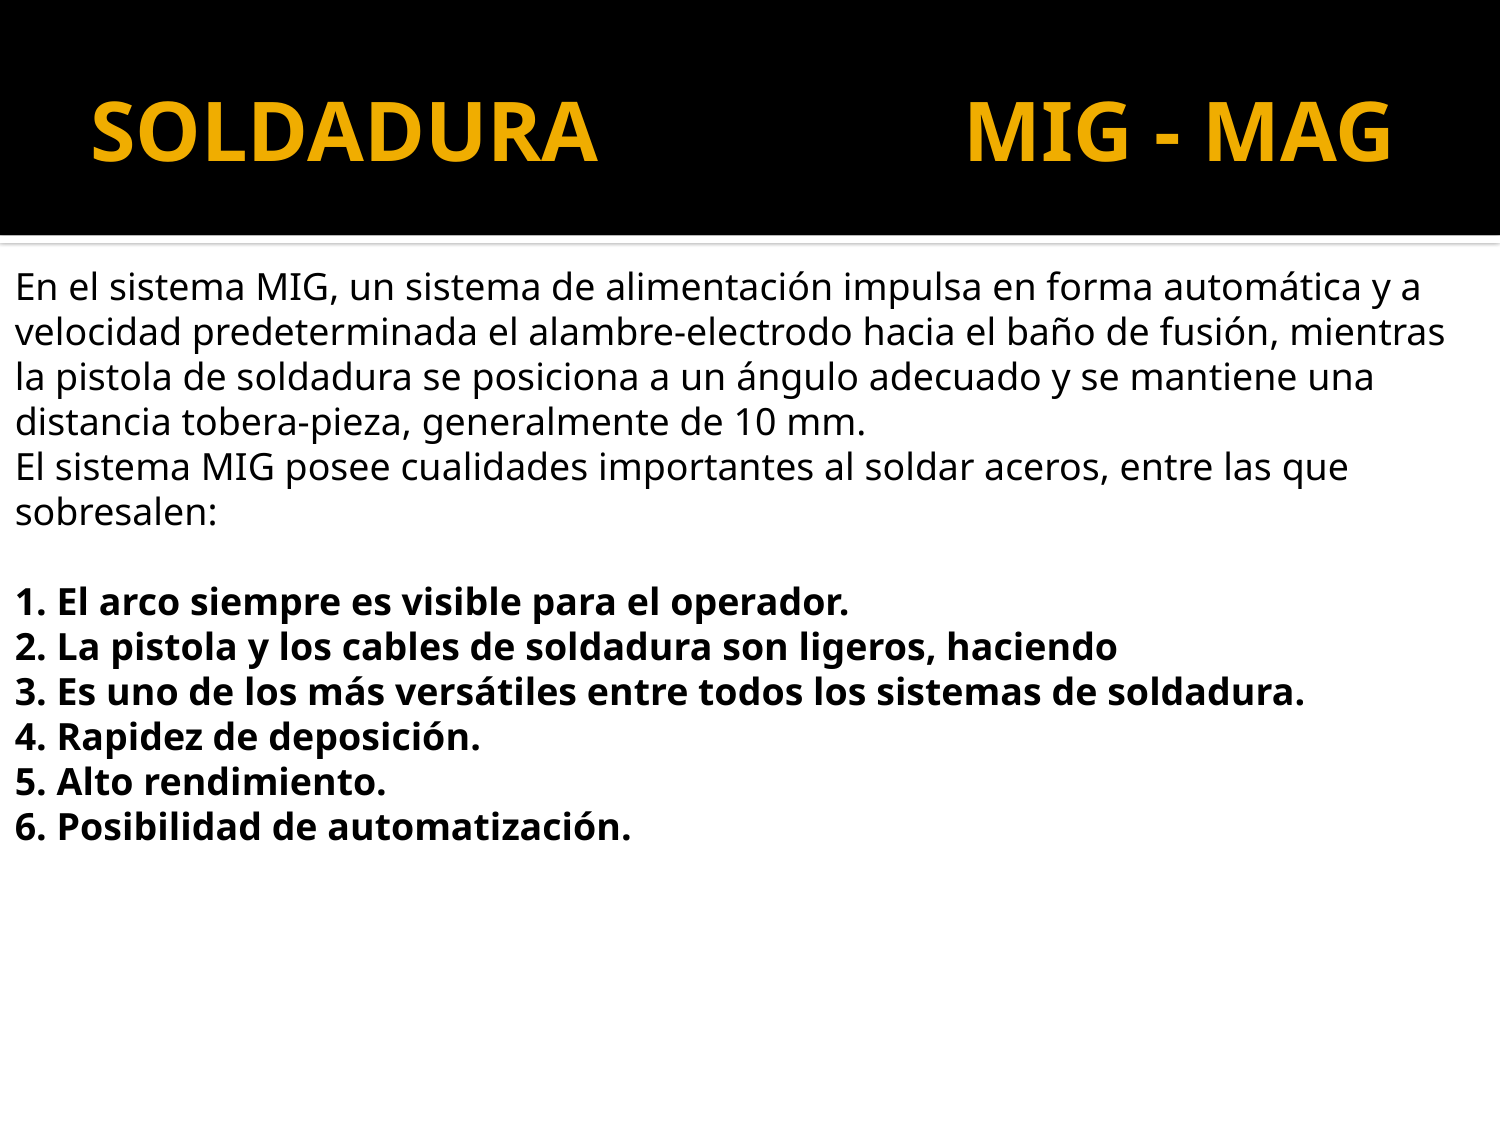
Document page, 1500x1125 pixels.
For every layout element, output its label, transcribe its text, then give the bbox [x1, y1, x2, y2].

title SOLDADURA MIG - MAG [75, 25, 1425, 231]
text_box En el sistema MIG, un sistema de alimentación impulsa en forma automática y a velocidad predeterminada el alambre-electrodo hacia el baño de fusión, mientras la pistola de soldadura se posiciona a un ángulo adecuado y se mantiene una distancia tobera-pieza, generalmente de 10 mm. El sistema MIG posee cualidades importantes al soldar aceros, entre las que sobresalen: 1. El arco siempre es visible para el operador. 2. La pistola y los cables de soldadura son ligeros, haciendo 3. Es uno de los más versátiles entre todos los sistemas de soldadura. 4. Rapidez de deposición. 5. Alto rendimiento. 6. Posibilidad de automatización. [0, 255, 1500, 856]
